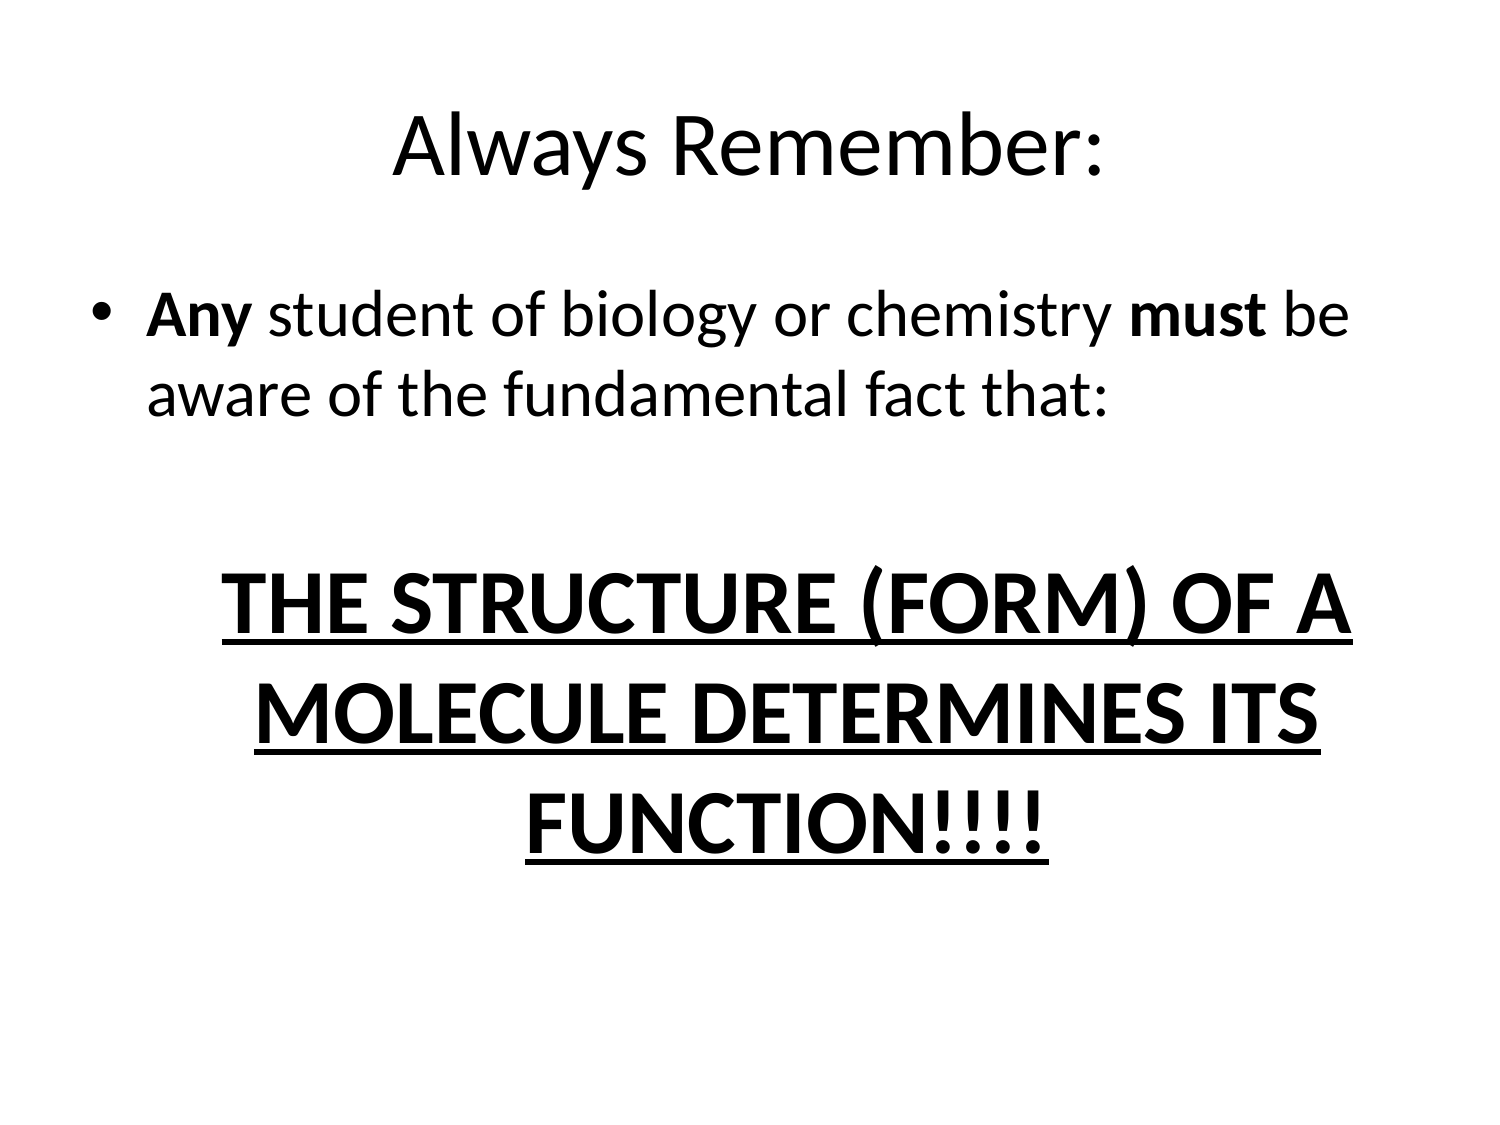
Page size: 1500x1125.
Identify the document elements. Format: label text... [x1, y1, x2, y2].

title Always Remember: [75, 45, 1425, 233]
list Any student of biology or chemistry must be aware of the fundamental fact that: THE STRUCTURE (FORM) OF A MOLECULE DETERMINES ITS FUNCTION!!!! [75, 262, 1425, 1005]
